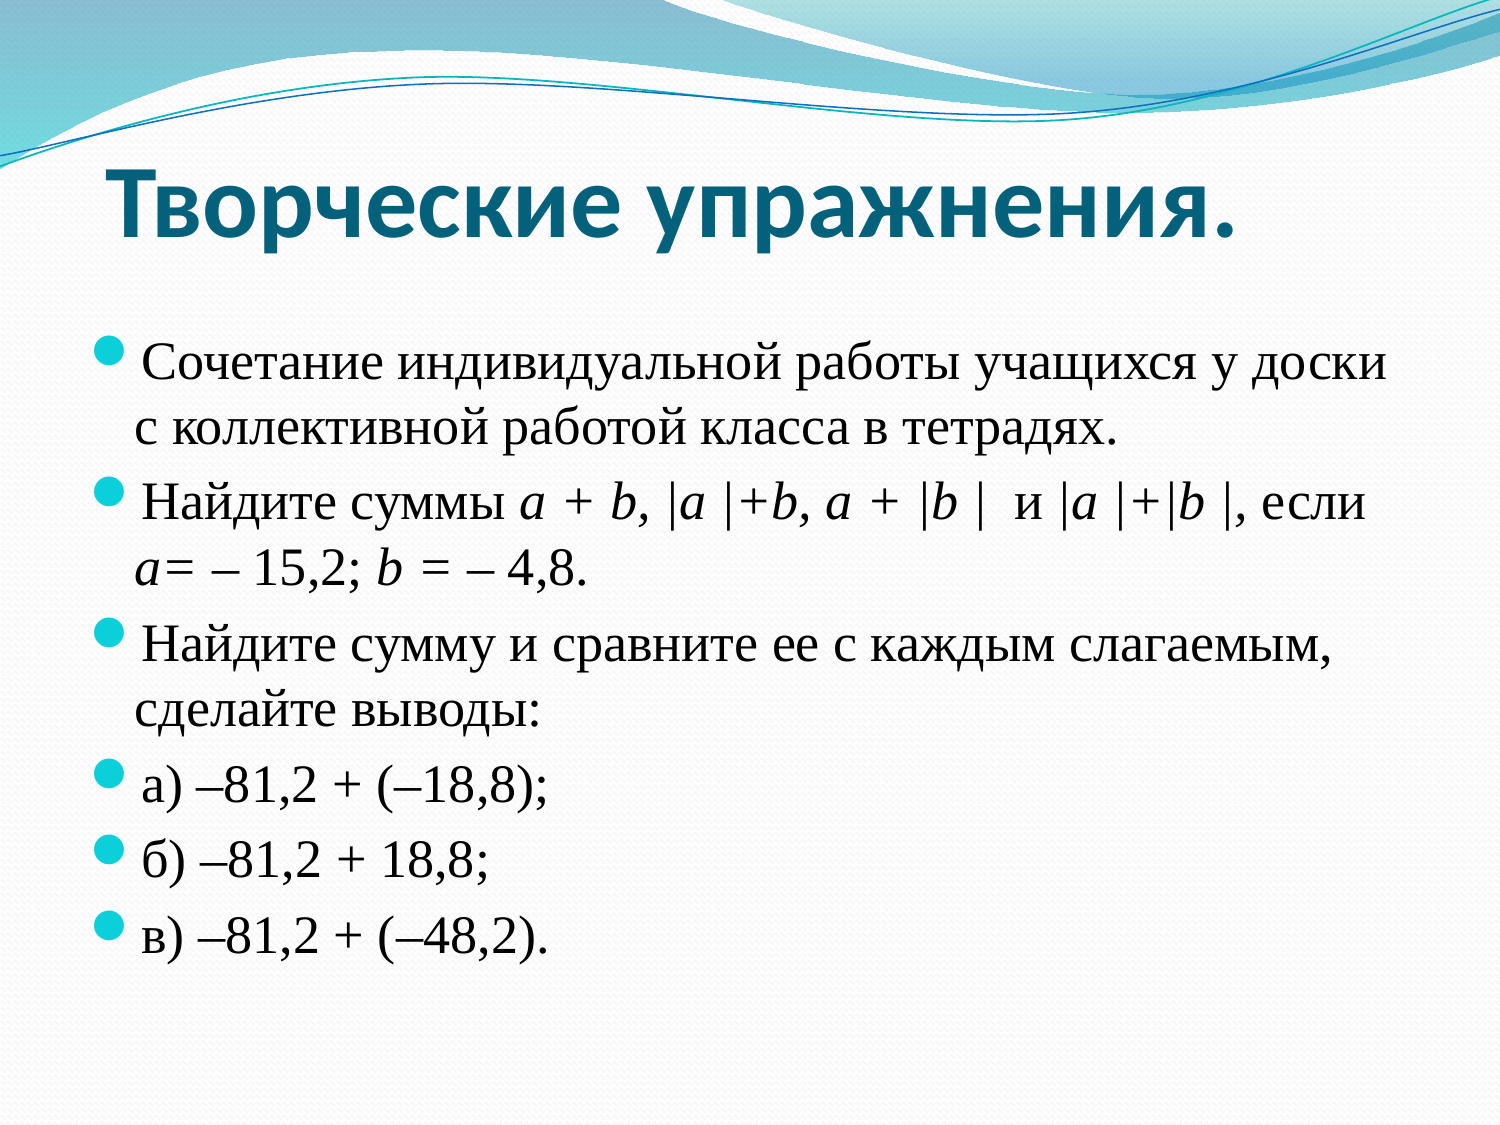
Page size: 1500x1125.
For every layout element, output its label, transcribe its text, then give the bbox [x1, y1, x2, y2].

list Сочетание индивидуальной работы учащихся у доски с коллективной работой класса в тетрадях. Найдите суммы a + b, |a |+b, a + |b | и |a |+|b |, если а= – 15,2; b = – 4,8. Найдите сумму и сравните ее с каждым слагаемым, сделайте выводы: а) –81,2 + (–18,8); б) –81,2 + 18,8; в) –81,2 + (–48,2). [75, 317, 1425, 1038]
title Творческие упражнения. [105, 70, 1456, 258]
